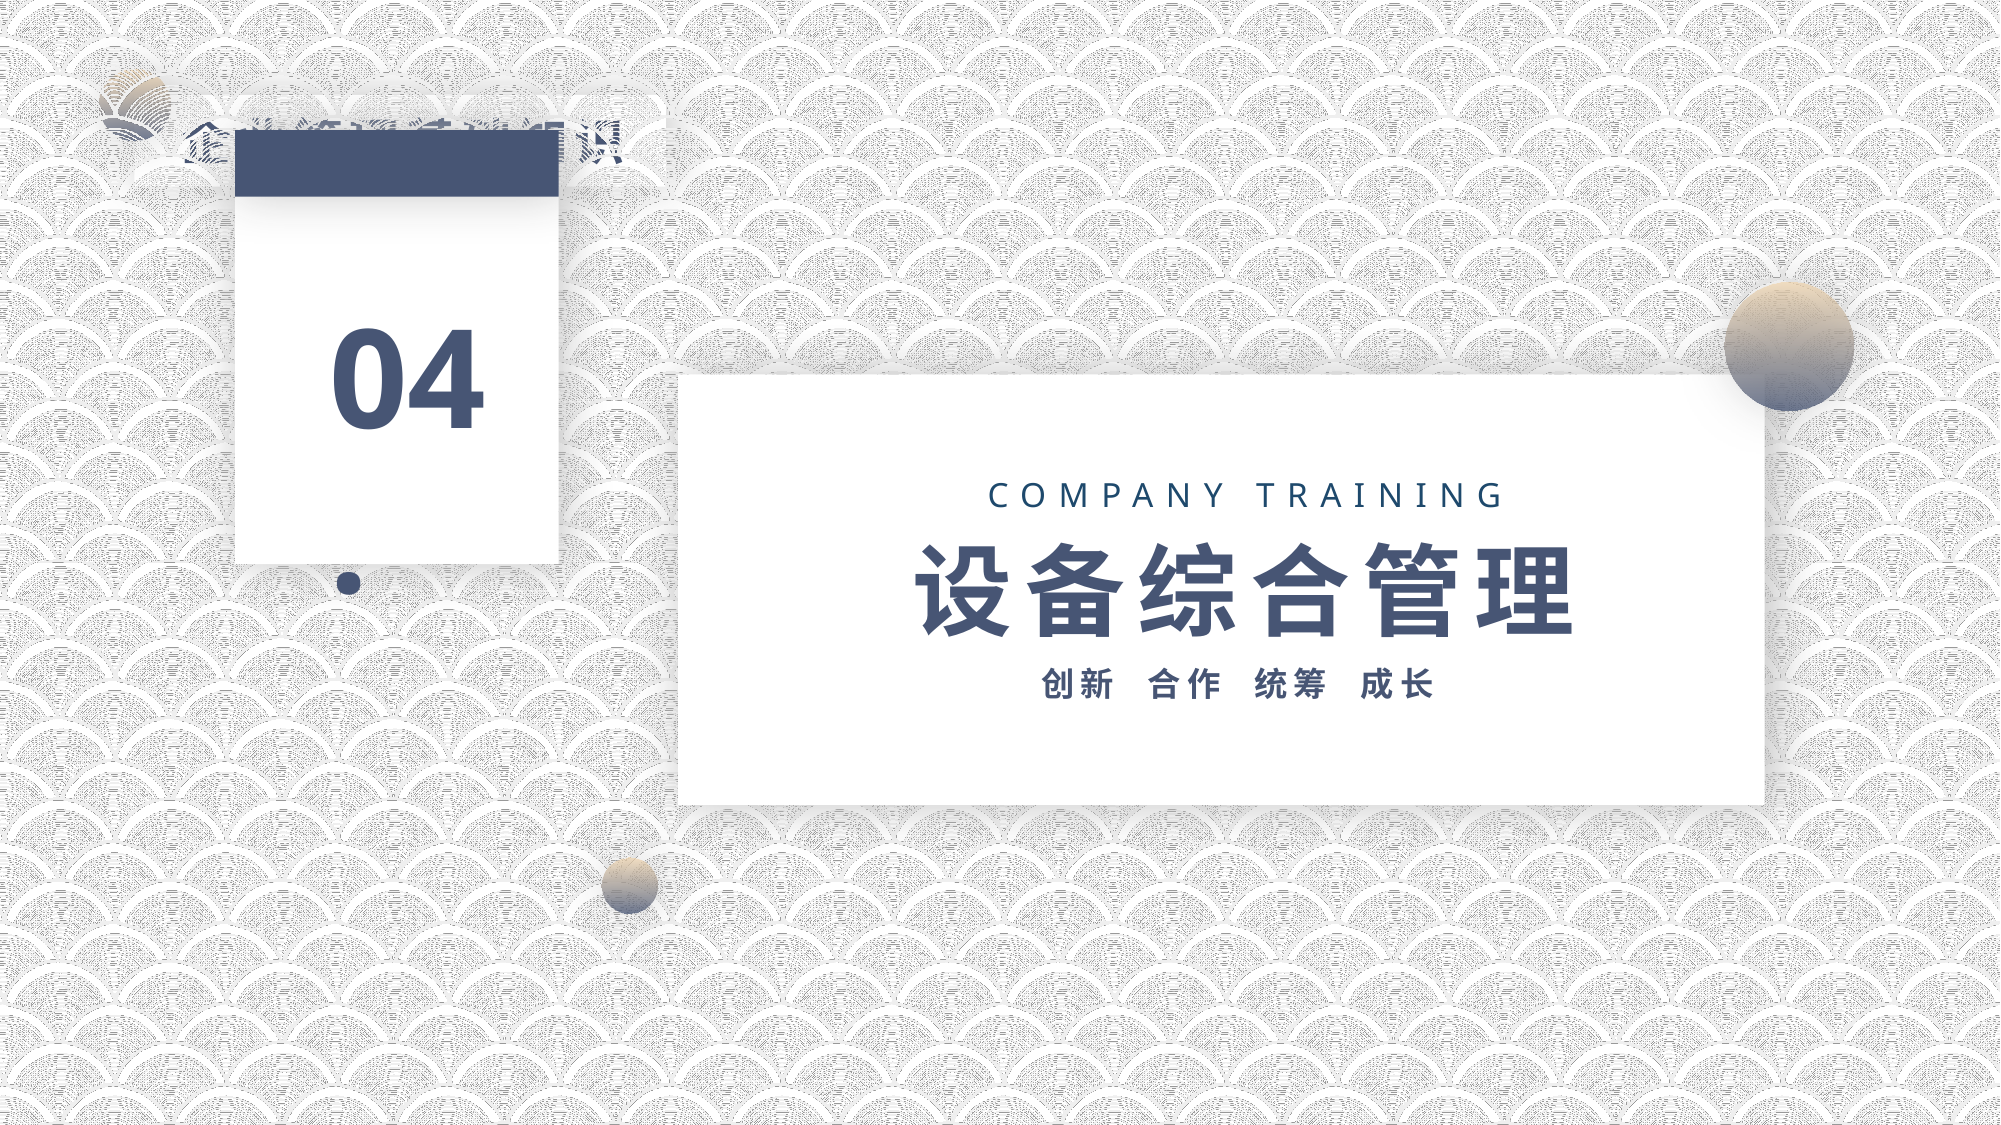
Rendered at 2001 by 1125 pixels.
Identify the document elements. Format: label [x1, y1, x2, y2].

text_box [235, 130, 559, 565]
text_box [0, 0, 2000, 1125]
